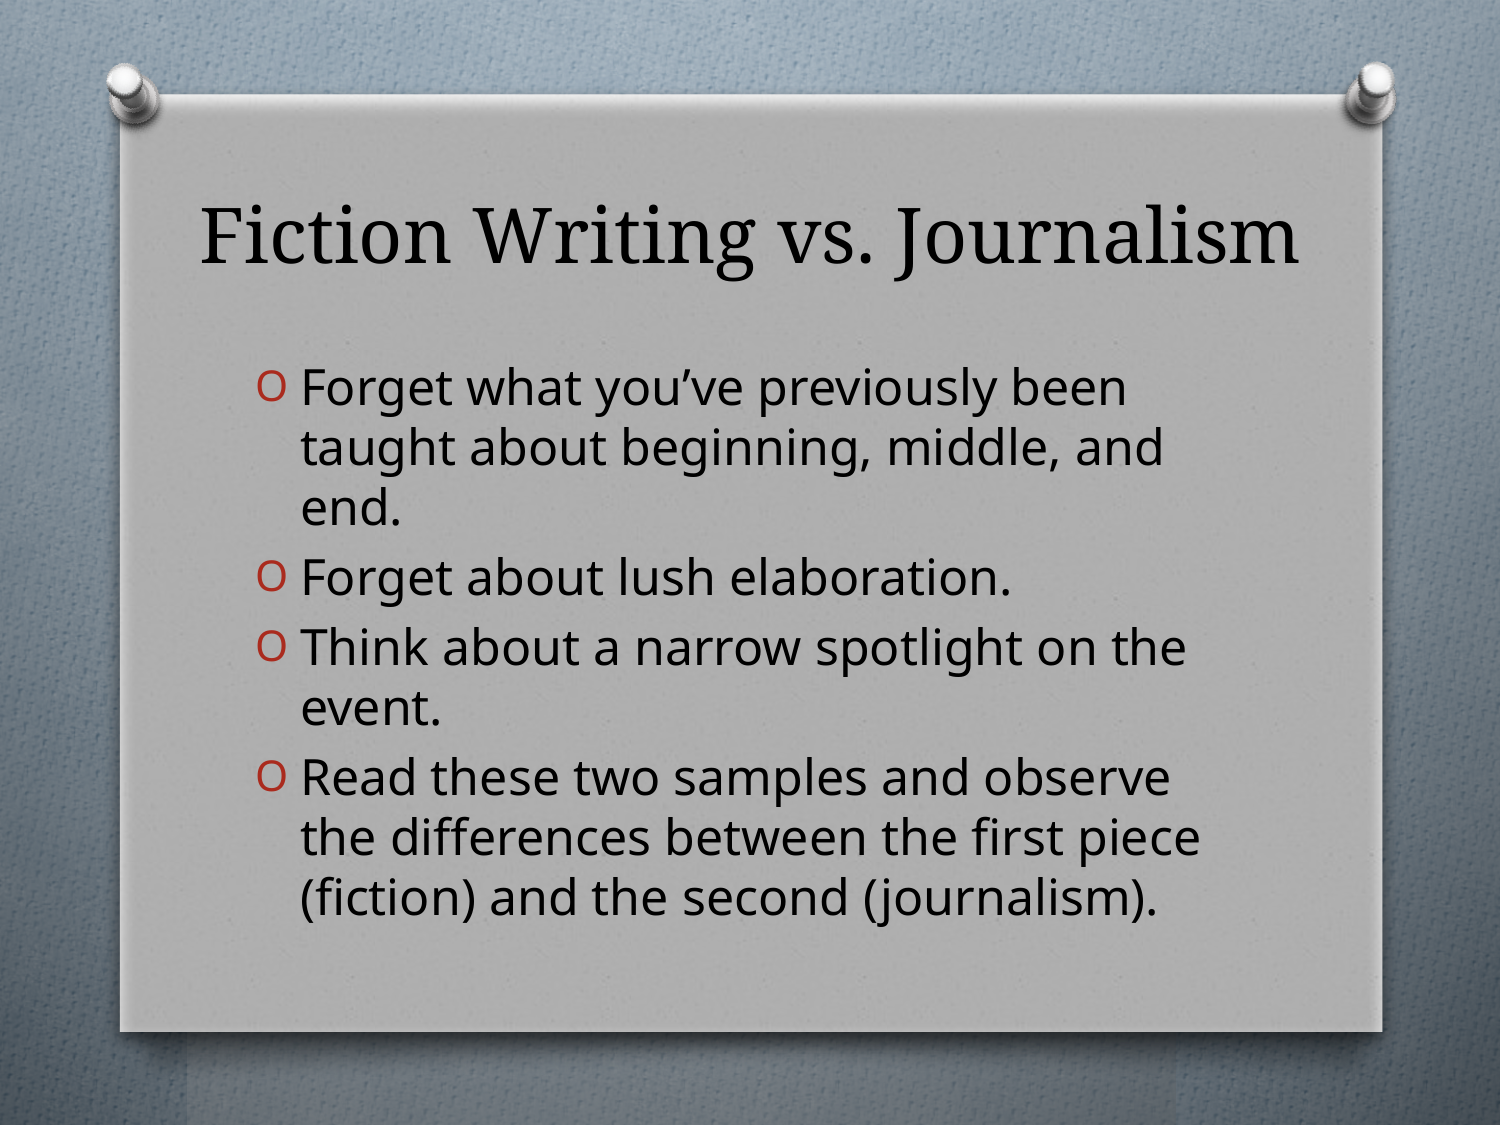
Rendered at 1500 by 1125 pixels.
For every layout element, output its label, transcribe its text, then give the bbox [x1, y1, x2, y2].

picture [1317, 35, 1439, 156]
list Forget what you’ve previously been taught about beginning, middle, and end. Forget about lush elaboration. Think about a narrow spotlight on the event. Read these two samples and observe the differences between the first piece (fiction) and the second (journalism). [240, 347, 1257, 939]
picture [75, 29, 198, 153]
title Fiction Writing vs. Journalism [179, 134, 1323, 332]
